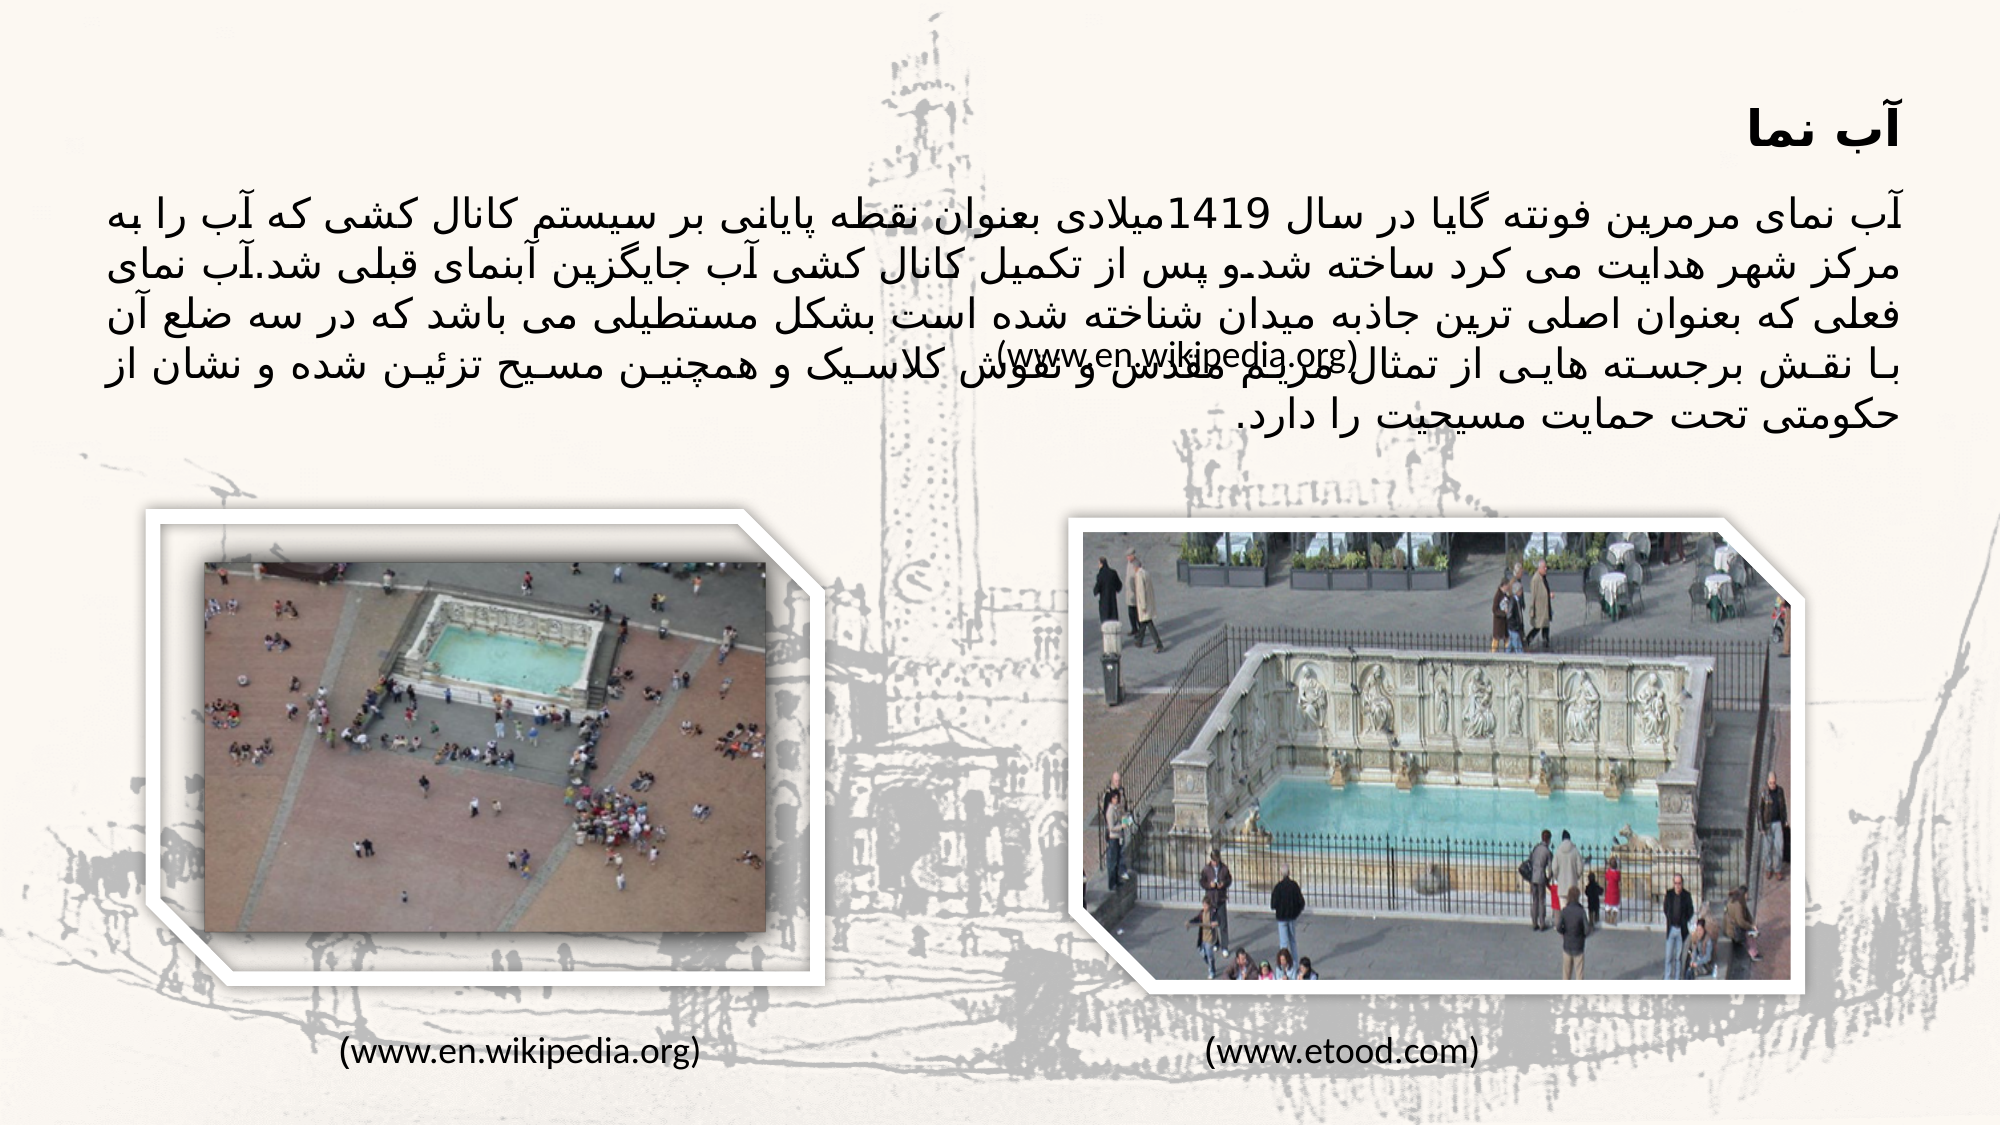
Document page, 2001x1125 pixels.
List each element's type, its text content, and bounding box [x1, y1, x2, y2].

text_box آب نما [1679, 88, 1917, 164]
text_box (www.en.wikipedia.org) [324, 1018, 845, 1124]
picture [152, 516, 818, 979]
text_box (www.en.wikipedia.org) [980, 322, 1400, 427]
text_box (www.etood.com) [1190, 1018, 1711, 1124]
picture [1075, 524, 1798, 988]
text_box آب نمای مرمرین فونته گایا در سال 1419میلادی بعنوان نقطه پایانی بر سیستم کانال کشی که آب را به مرکز شهر هدایت می کرد ساخته شد.و پس از تکمیل کانال کشی آب جایگزین آبنمای قبلی شد.آب نمای فعلی که بعنوان اصلی ترین جاذبه میدان شناخته شده است بشکل مستطیلی می باشد که در سه ضلع آن با نقش برجسته هایی از تمثال مریم مقدس و نقوش کلاسیک و همچنین مسیح تزئین شده و نشان از حکومتی تحت حمایت مسیحیت را دارد. [91, 179, 1917, 444]
